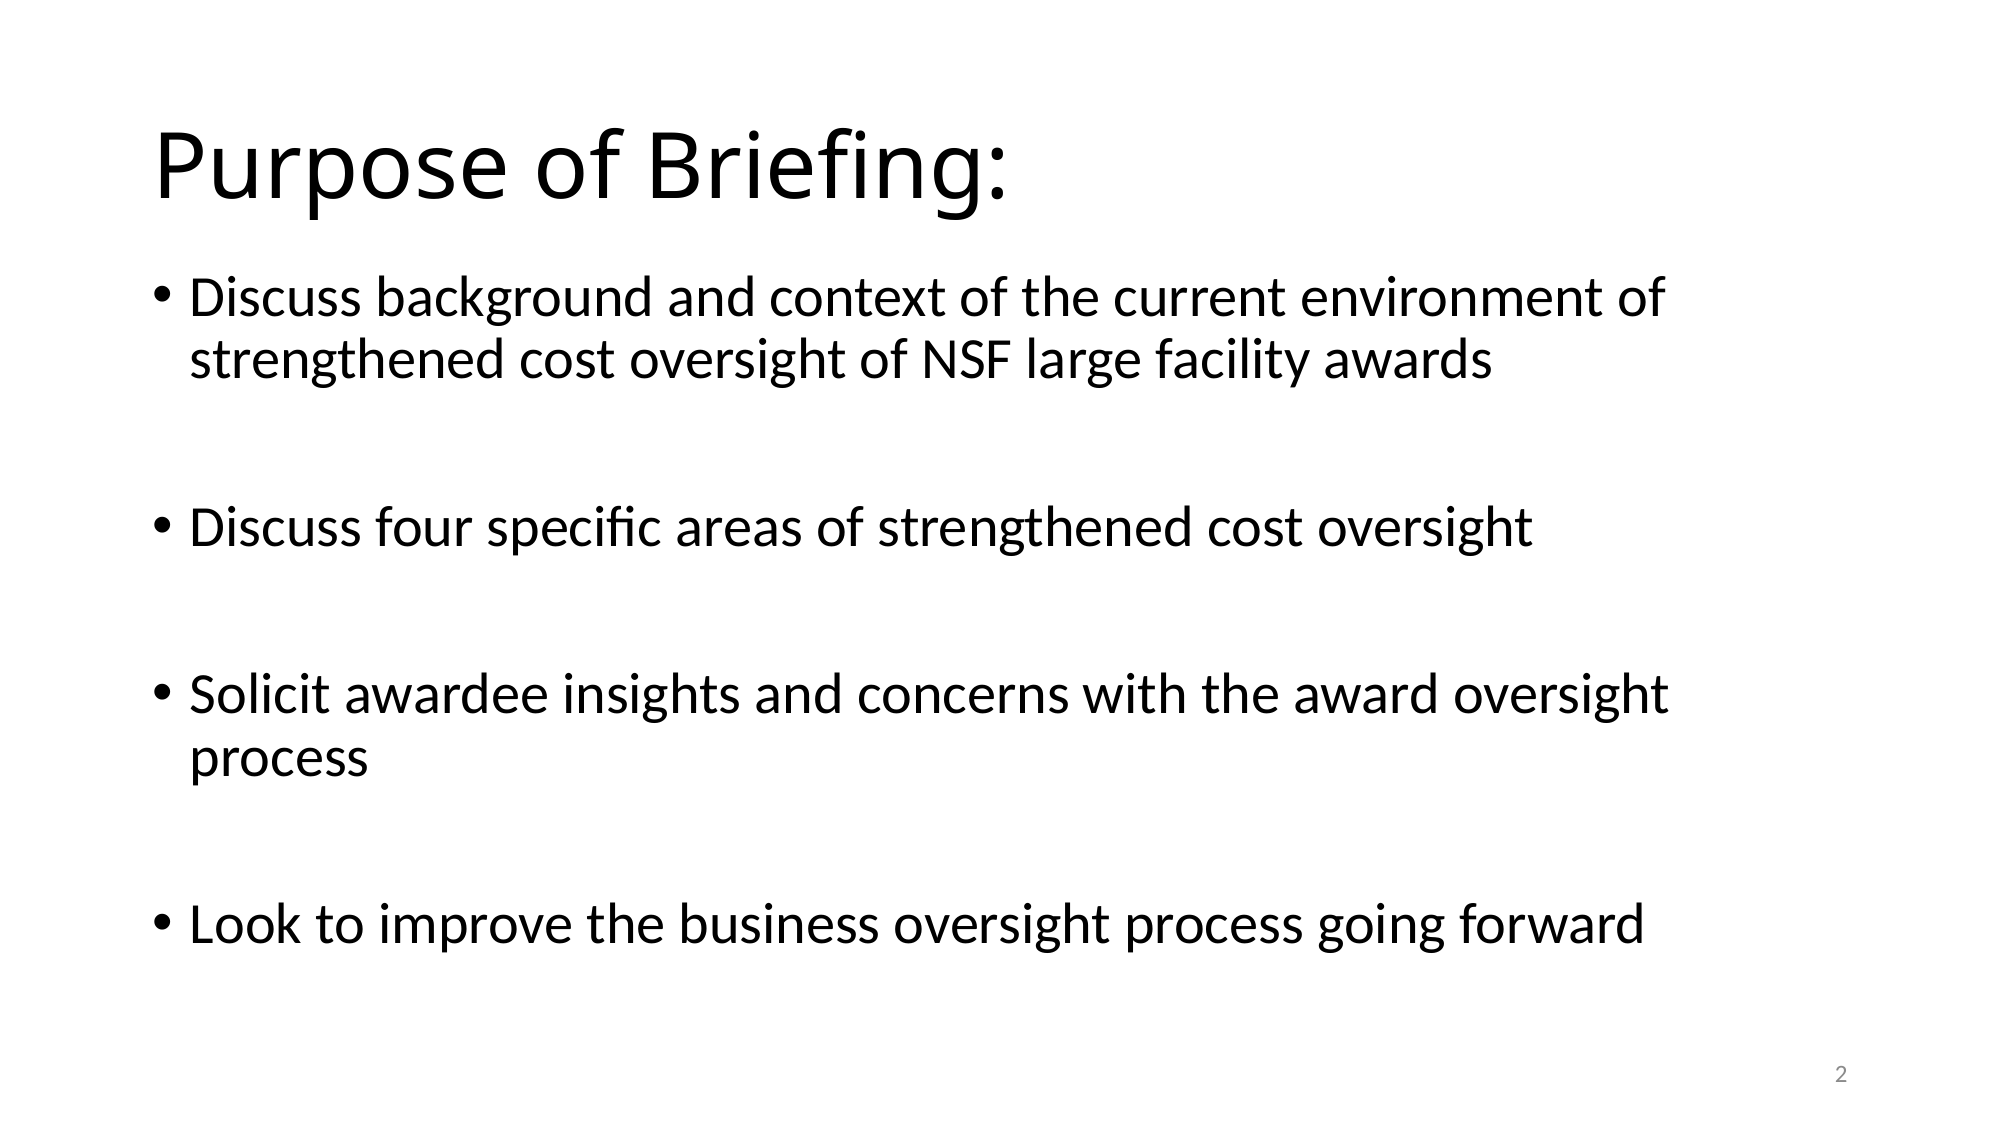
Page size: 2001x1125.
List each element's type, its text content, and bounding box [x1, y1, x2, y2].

title Purpose of Briefing: [137, 59, 1863, 258]
slide_number 2 [1412, 1042, 1863, 1103]
list Discuss background and context of the current environment of strengthened cost oversight of NSF large facility awards Discuss four specific areas of strengthened cost oversight Solicit awardee insights and concerns with the award oversight process Look to improve the business oversight process going forward [137, 258, 1863, 973]
